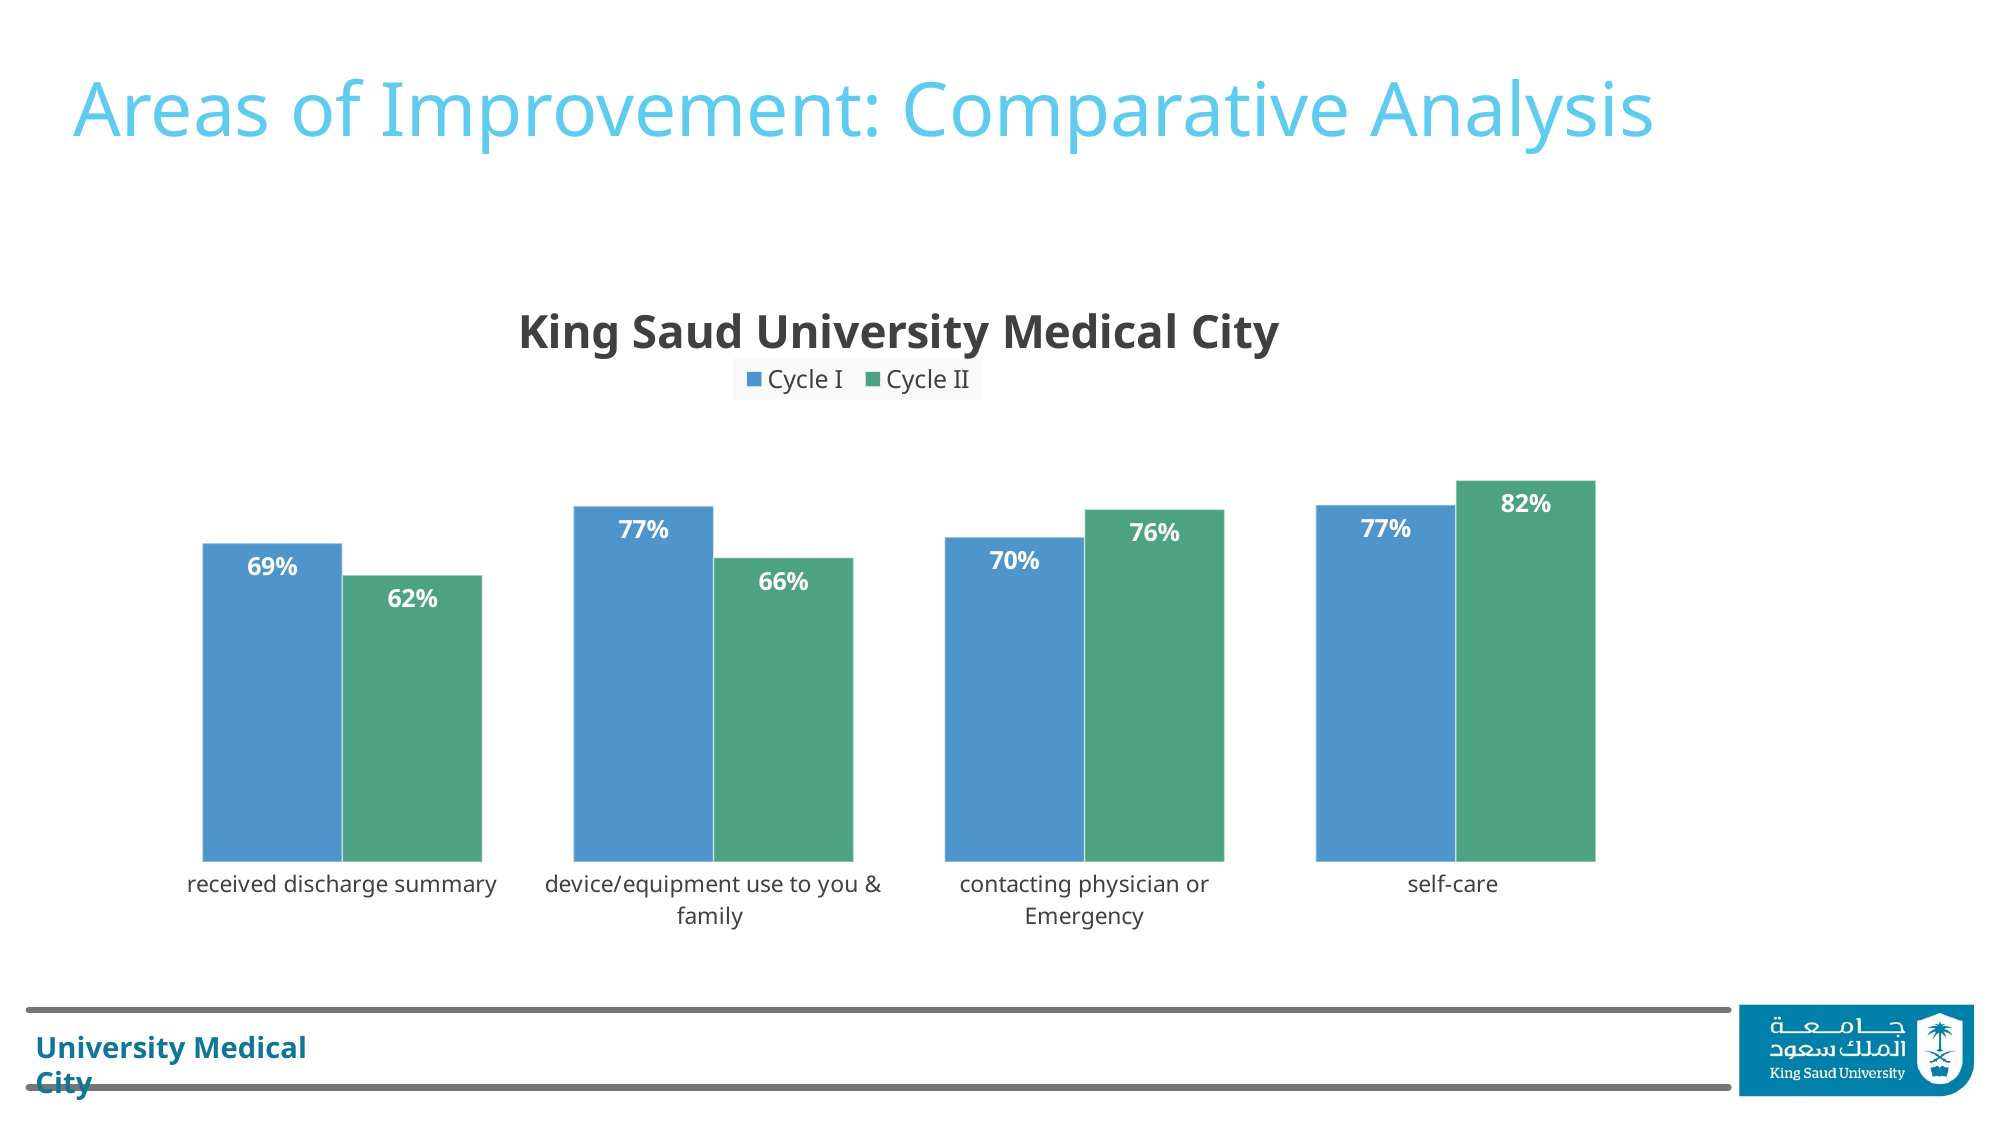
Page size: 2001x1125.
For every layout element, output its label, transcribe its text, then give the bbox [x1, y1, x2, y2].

title Areas of Improvement: Comparative Analysis [58, 54, 1762, 265]
chart [125, 263, 1673, 945]
picture [1737, 1002, 1976, 1099]
